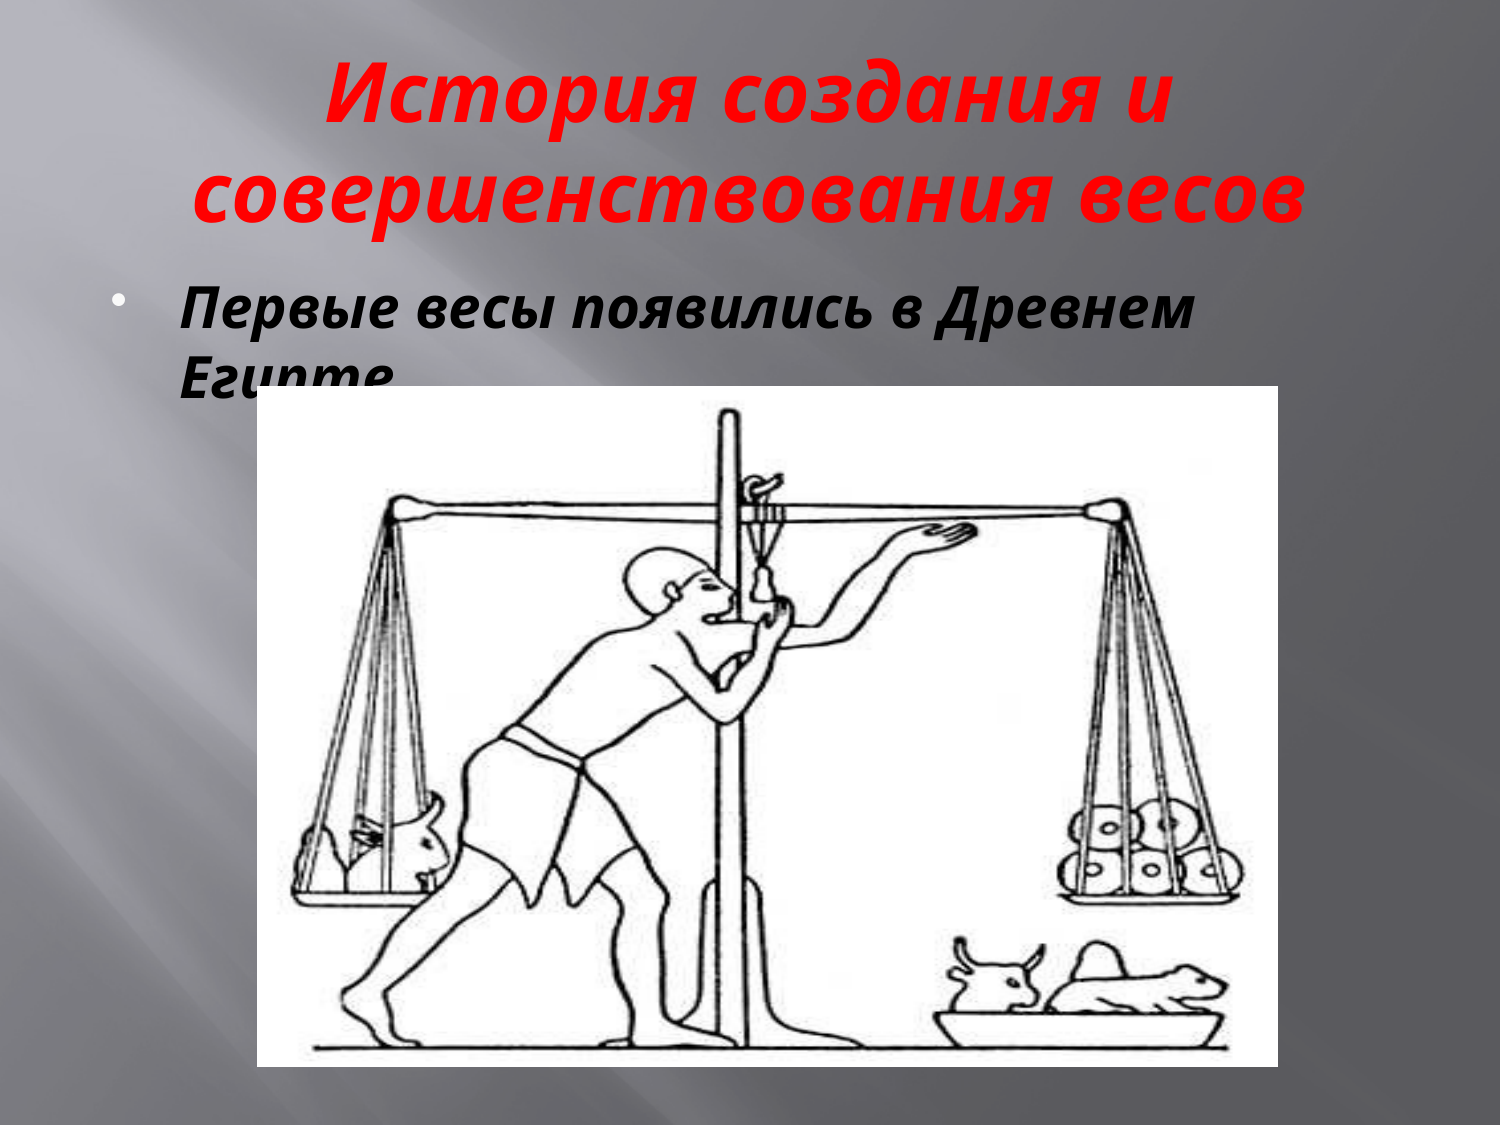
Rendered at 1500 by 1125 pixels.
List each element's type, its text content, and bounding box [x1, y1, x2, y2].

picture [257, 386, 1278, 1067]
title История создания и совершенствования весов [75, 45, 1425, 233]
list Первые весы появились в Древнем Египте [75, 262, 1425, 1035]
